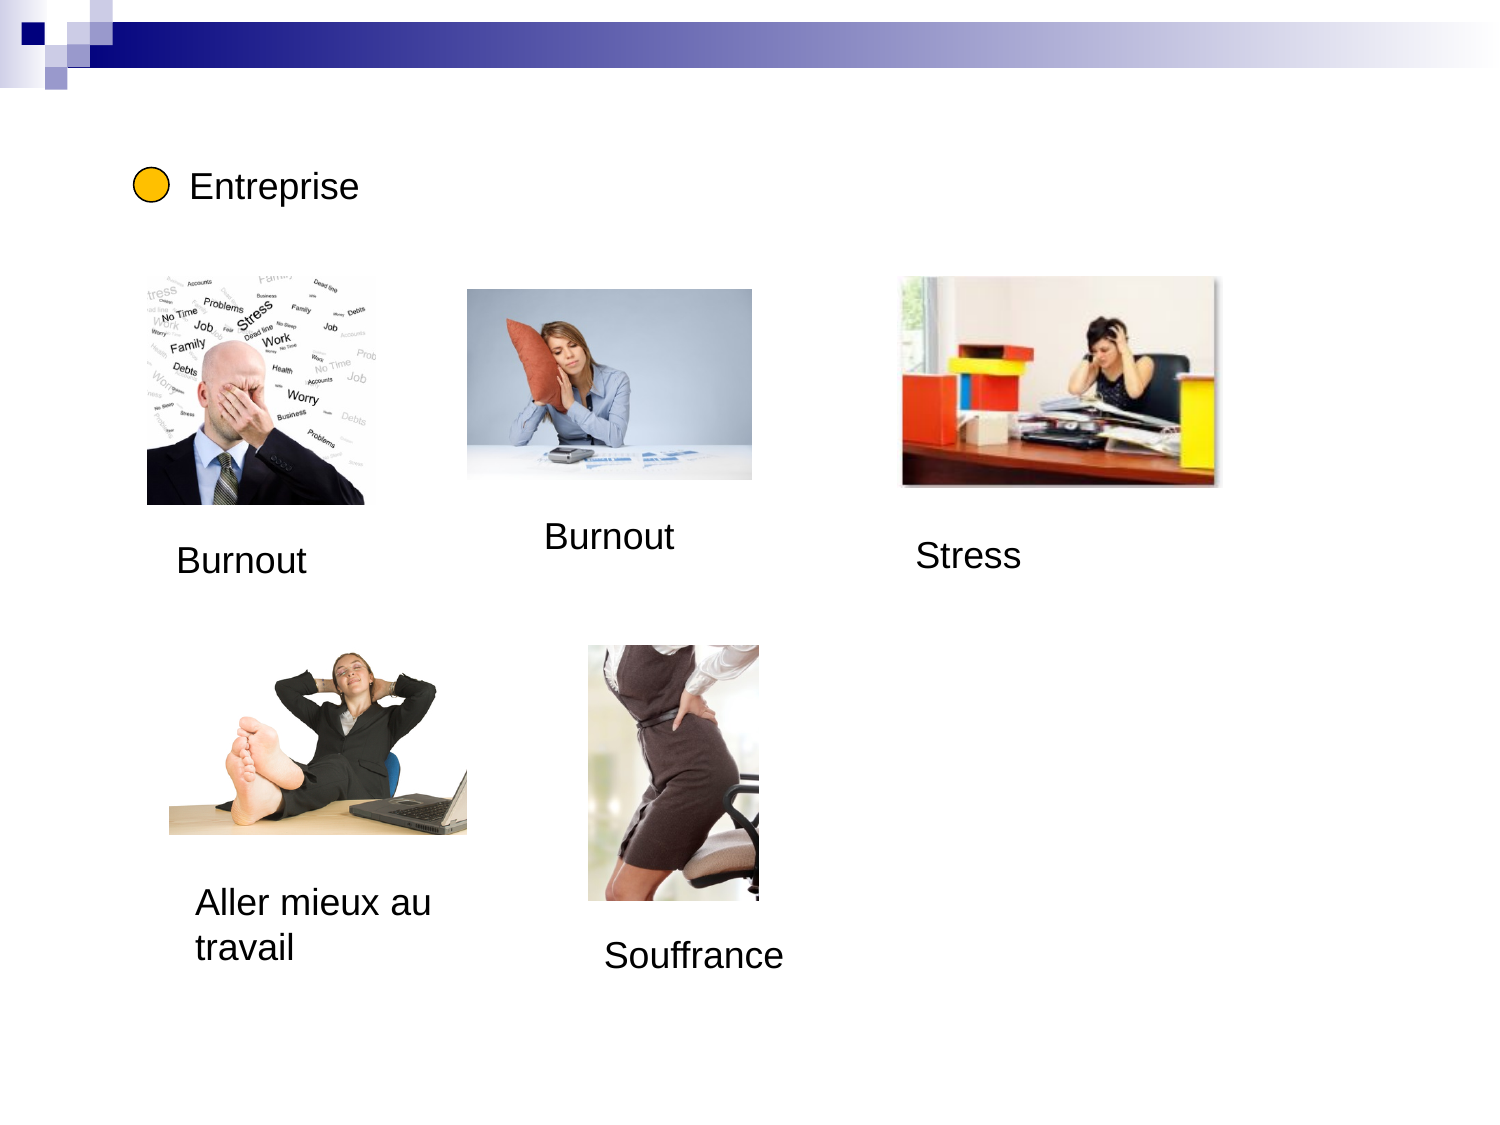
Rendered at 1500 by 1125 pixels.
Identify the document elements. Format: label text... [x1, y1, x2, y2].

picture [466, 289, 752, 481]
picture [587, 644, 759, 902]
text_box Stress [900, 523, 1037, 584]
picture [897, 275, 1223, 488]
text_box Aller mieux au travail [180, 870, 468, 976]
text_box [133, 167, 170, 202]
picture [168, 635, 467, 835]
text_box Souffrance [589, 923, 800, 984]
text_box Entreprise [174, 154, 375, 215]
picture [147, 275, 377, 505]
text_box Burnout [529, 504, 690, 565]
text_box Burnout [161, 529, 322, 589]
